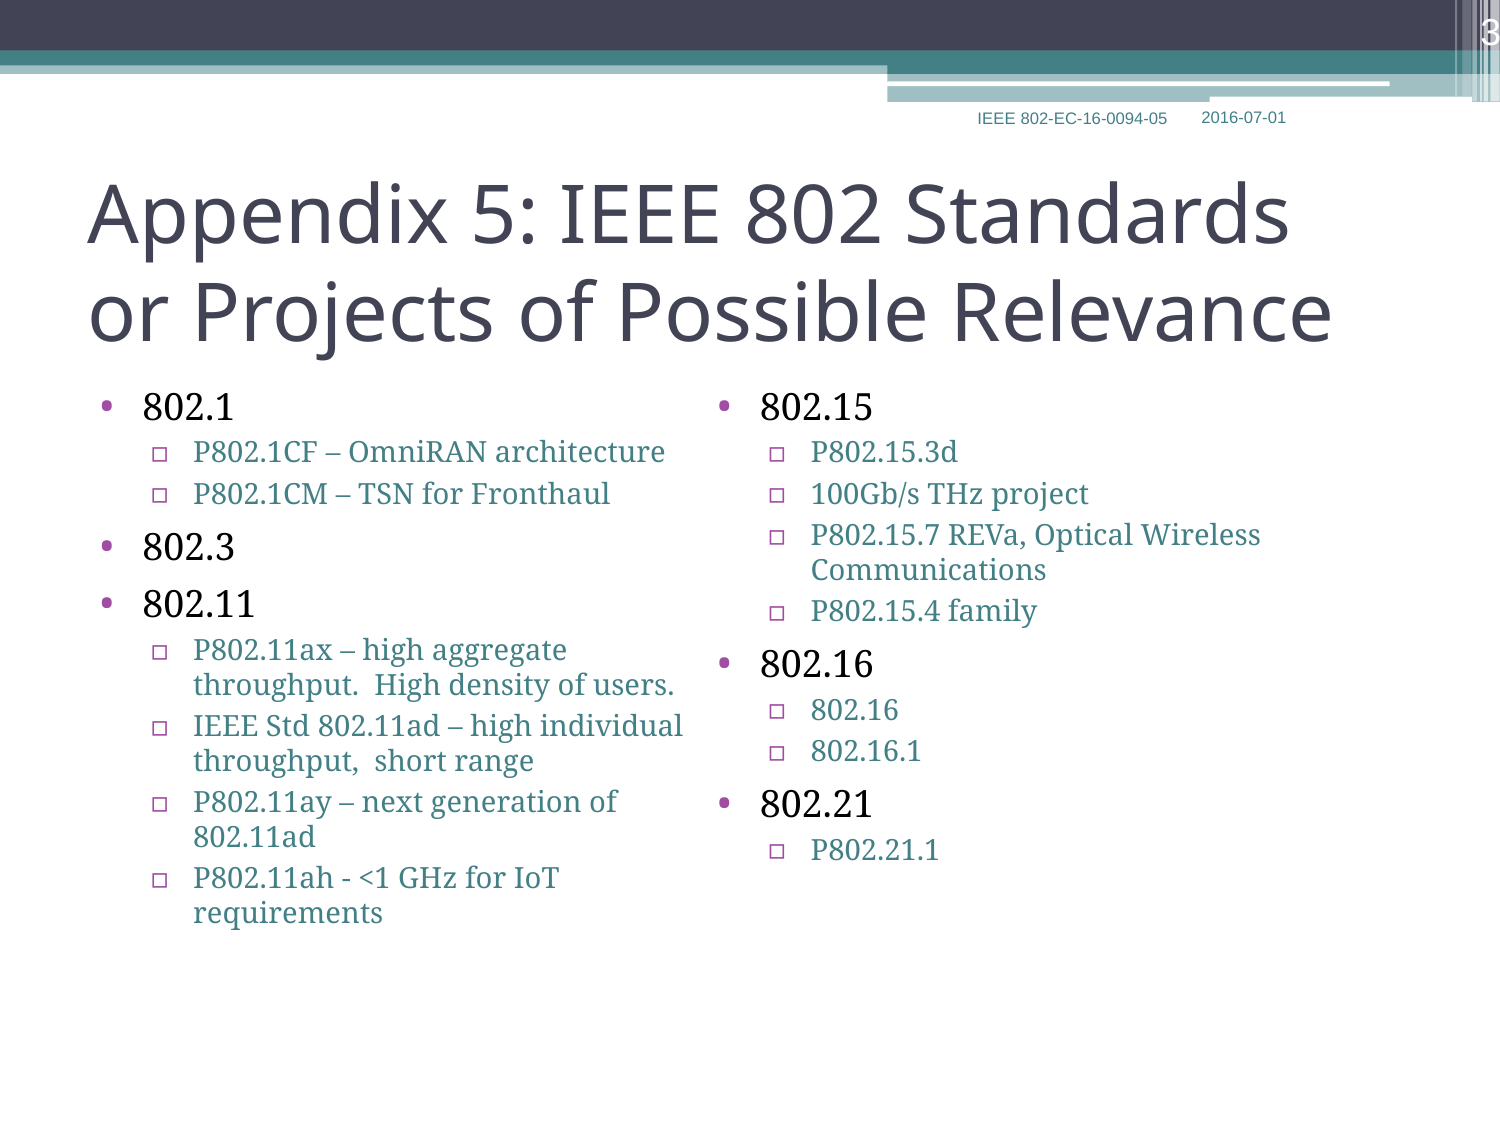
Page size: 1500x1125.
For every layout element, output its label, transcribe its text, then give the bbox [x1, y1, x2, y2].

text_box 30 [1343, 0, 1500, 61]
list 802.1 P802.1CF – OmniRAN architecture P802.1CM – TSN for Fronthaul 802.3 802.11 P802.11ax – high aggregate throughput. High density of users. IEEE Std 802.11ad – high individual throughput, short range P802.11ay – next generation of 802.11ad P802.11ah - <1 GHz for IoT requirements 802.15 P802.15.3d 100Gb/s THz project P802.15.7 REVa, Optical Wireless Communications P802.15.4 family 802.16 802.16 802.16.1 802.21 P802.21.1 [74, 374, 1326, 1066]
text_box Appendix 5: IEEE 802 Standards or Projects of Possible Relevance [87, 162, 1357, 358]
